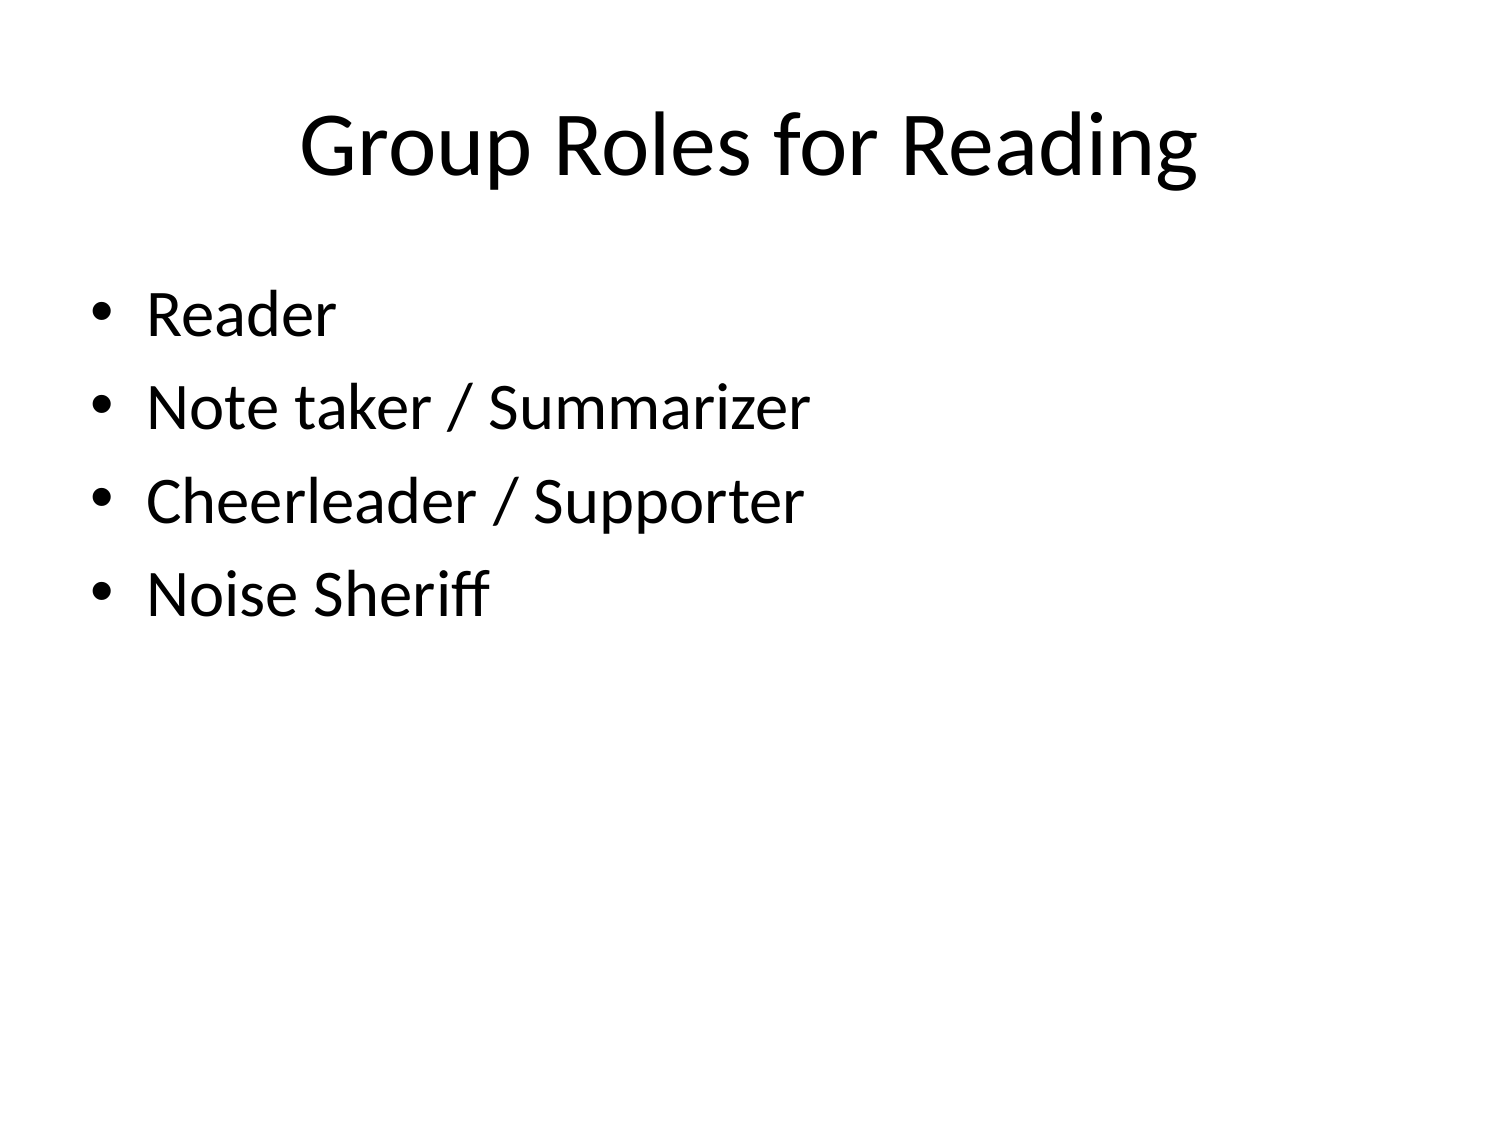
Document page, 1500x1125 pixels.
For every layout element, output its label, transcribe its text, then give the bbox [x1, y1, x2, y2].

title Group Roles for Reading [75, 45, 1425, 233]
list Reader Note taker / Summarizer Cheerleader / Supporter Noise Sheriff [75, 262, 1425, 1005]
